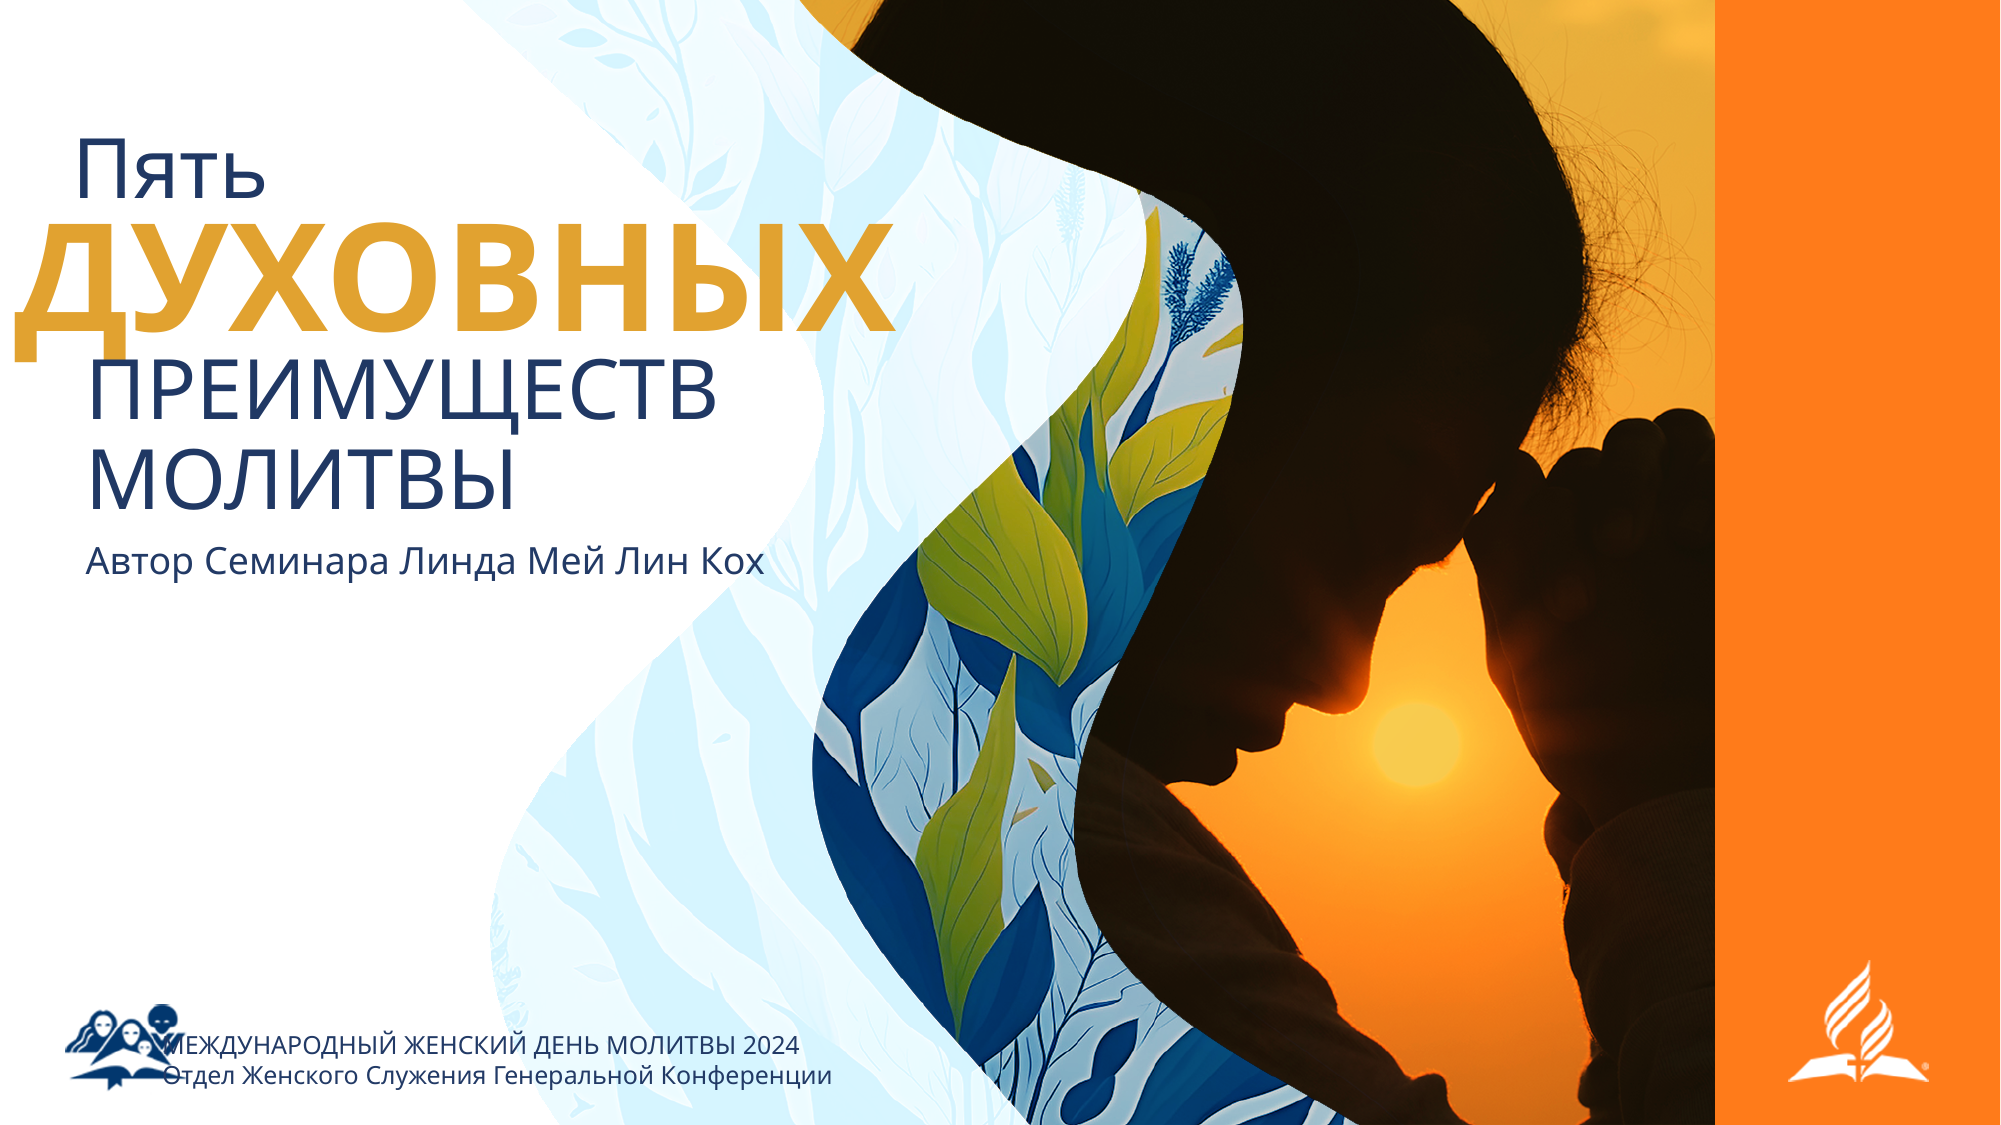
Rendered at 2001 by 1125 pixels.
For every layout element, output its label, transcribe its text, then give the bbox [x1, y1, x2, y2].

text_box ДУХОВНЫХ [0, 174, 1066, 369]
title Пять [57, 27, 913, 174]
picture [0, 0, 2001, 1125]
text_box ПРЕИМУЩЕСТВ МОЛИТВЫ [70, 337, 1063, 535]
subtitle Автор Семинара Линда Мей Лин Кох [70, 535, 926, 638]
text_box МЕЖДУНАРОДНЫЙ ЖЕНСКИЙ ДЕНЬ МОЛИТВЫ 2024 Отдел Женского Служения Генеральной Конференции [147, 1021, 849, 1097]
